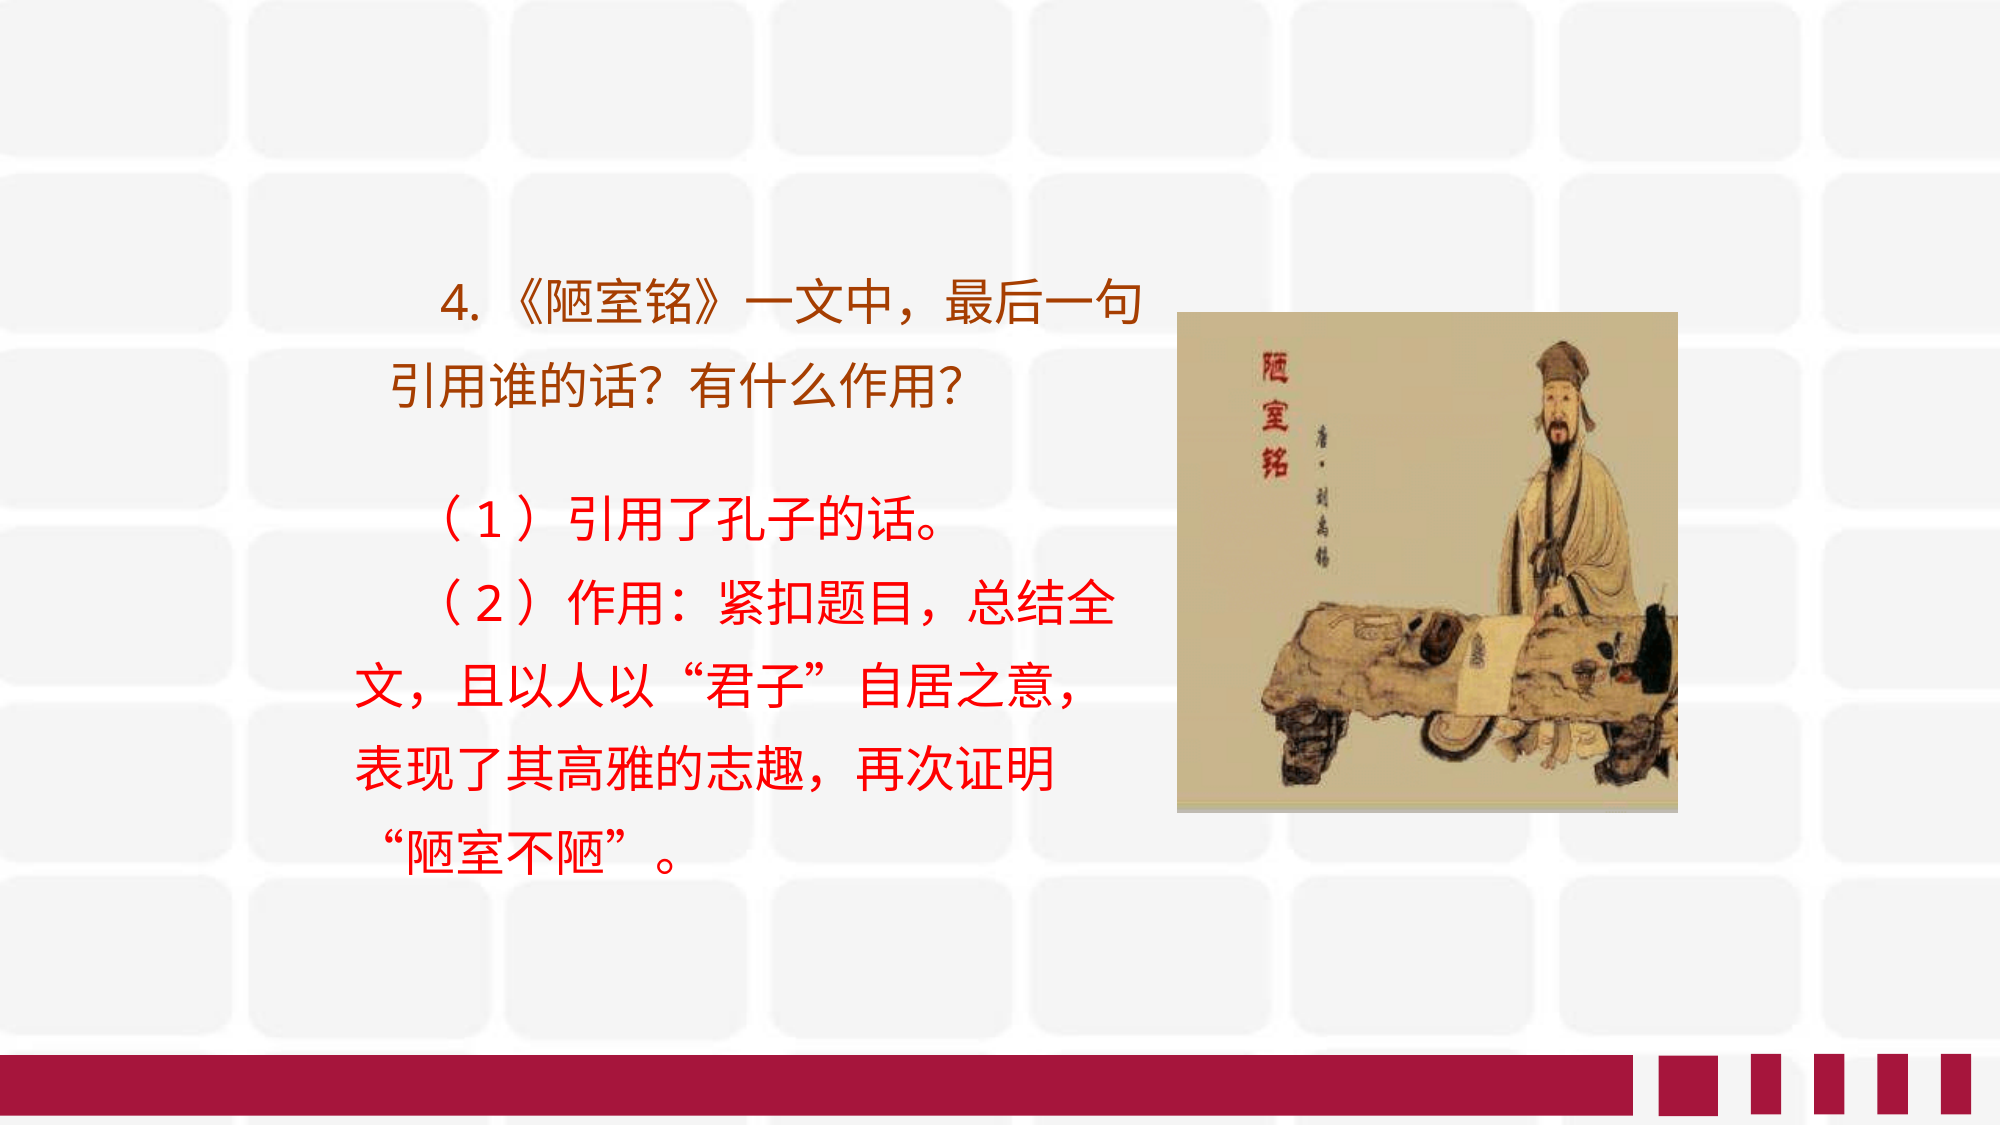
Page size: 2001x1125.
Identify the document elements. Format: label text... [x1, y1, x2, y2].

picture [0, 0, 2000, 1125]
list 4.《陋室铭》一文中，最后一句引用谁的话？有什么作用？ [377, 241, 1178, 435]
text_box （1）引用了孔子的话。 （2）作用：紧扣题目，总结全文，且以人以“君子”自居之意，表现了其高雅的志趣，再次证明“陋室不陋”。 [340, 457, 1161, 889]
